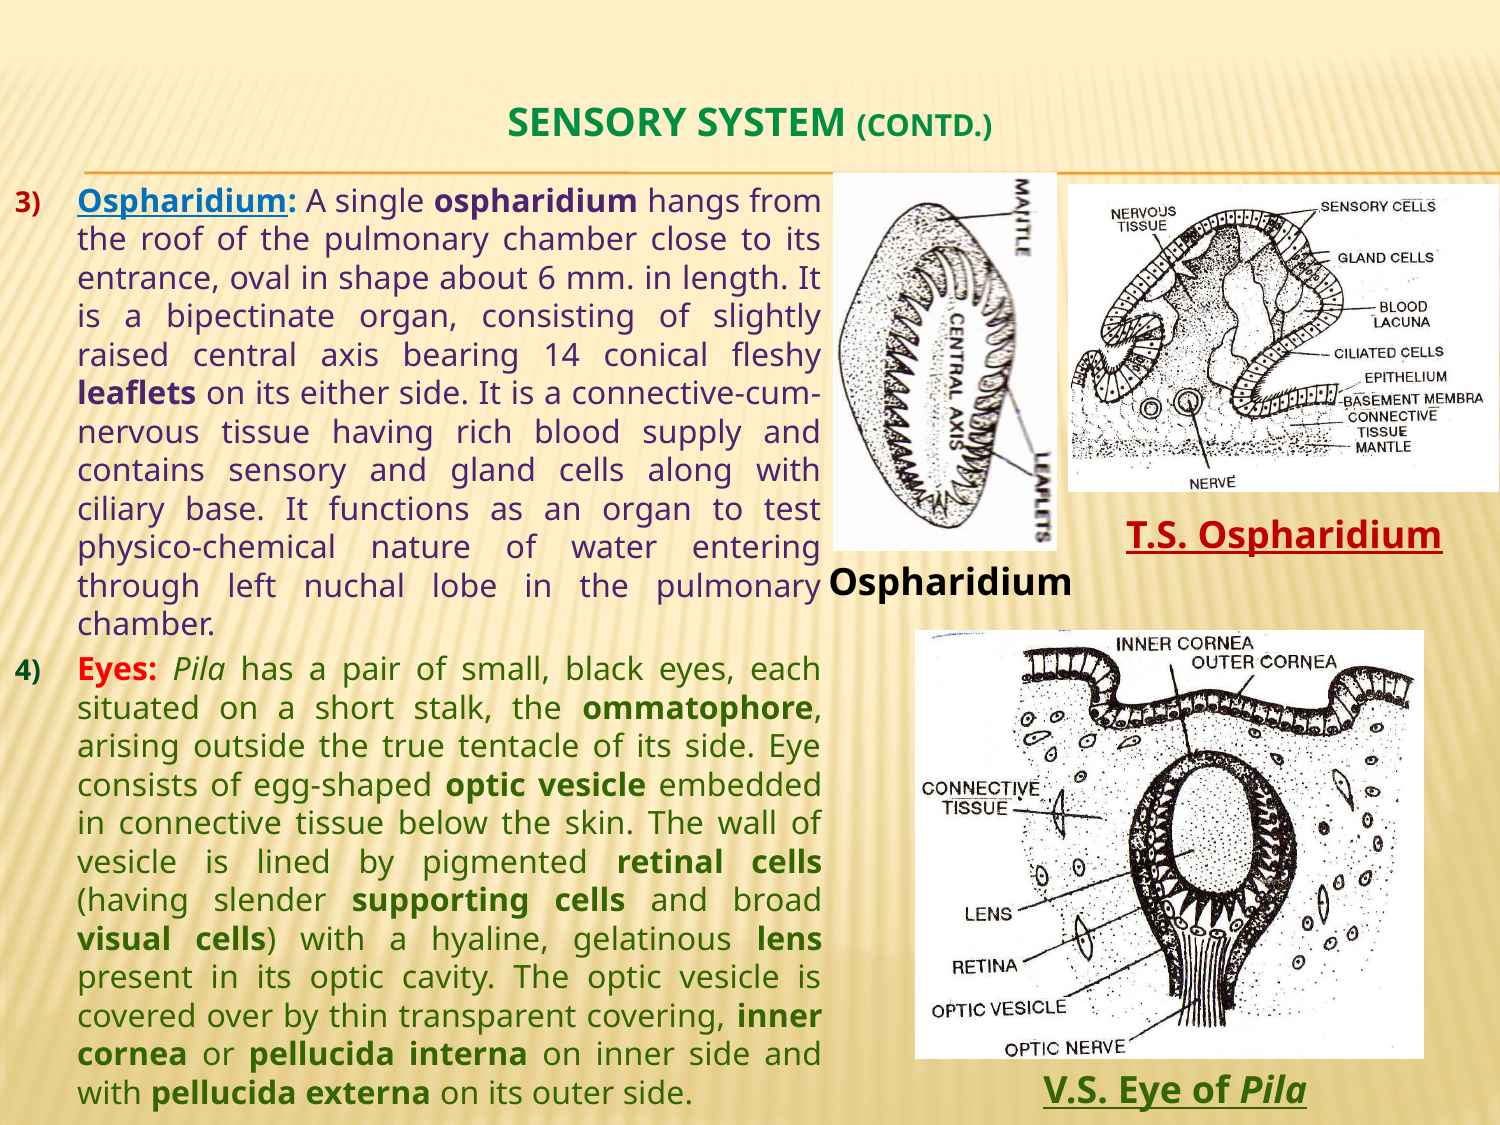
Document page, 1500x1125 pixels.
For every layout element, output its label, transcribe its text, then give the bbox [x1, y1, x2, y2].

picture [833, 484, 1057, 550]
text_box T.S. Ospharidium [1068, 508, 1500, 564]
picture [915, 630, 1424, 1059]
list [755, 249, 1058, 475]
text_box V.S. Eye of Pila [915, 1058, 1436, 1119]
picture [1068, 184, 1499, 492]
list Ospharidium: A single ospharidium hangs from the roof of the pulmonary chamber close to its entrance, oval in shape about 6 mm. in length. It is a bipectinate organ, consisting of slightly raised central axis bearing 14 conical fleshy leaflets on its either side. It is a connective-cum-nervous tissue having rich blood supply and contains sensory and gland cells along with ciliary base. It functions as an organ to test physico-chemical nature of water entering through left nuchal lobe in the pulmonary chamber. Eyes: Pila has a pair of small, black eyes, each situated on a short stalk, the ommatophore, arising outside the true tentacle of its side. Eye consists of egg-shaped optic vesicle embedded in connective tissue below the skin. The wall of vesicle is lined by pigmented retinal cells (having slender supporting cells and broad visual cells) with a hyaline, gelatinous lens present in its optic cavity. The optic vesicle is covered over by thin transparent covering, inner cornea or pellucida interna on inner side and with pellucida externa on its outer side. [0, 172, 838, 1125]
title Sensory System (Contd.) [75, 90, 1425, 153]
picture [833, 173, 1057, 249]
text_box Ospharidium [809, 550, 1093, 611]
